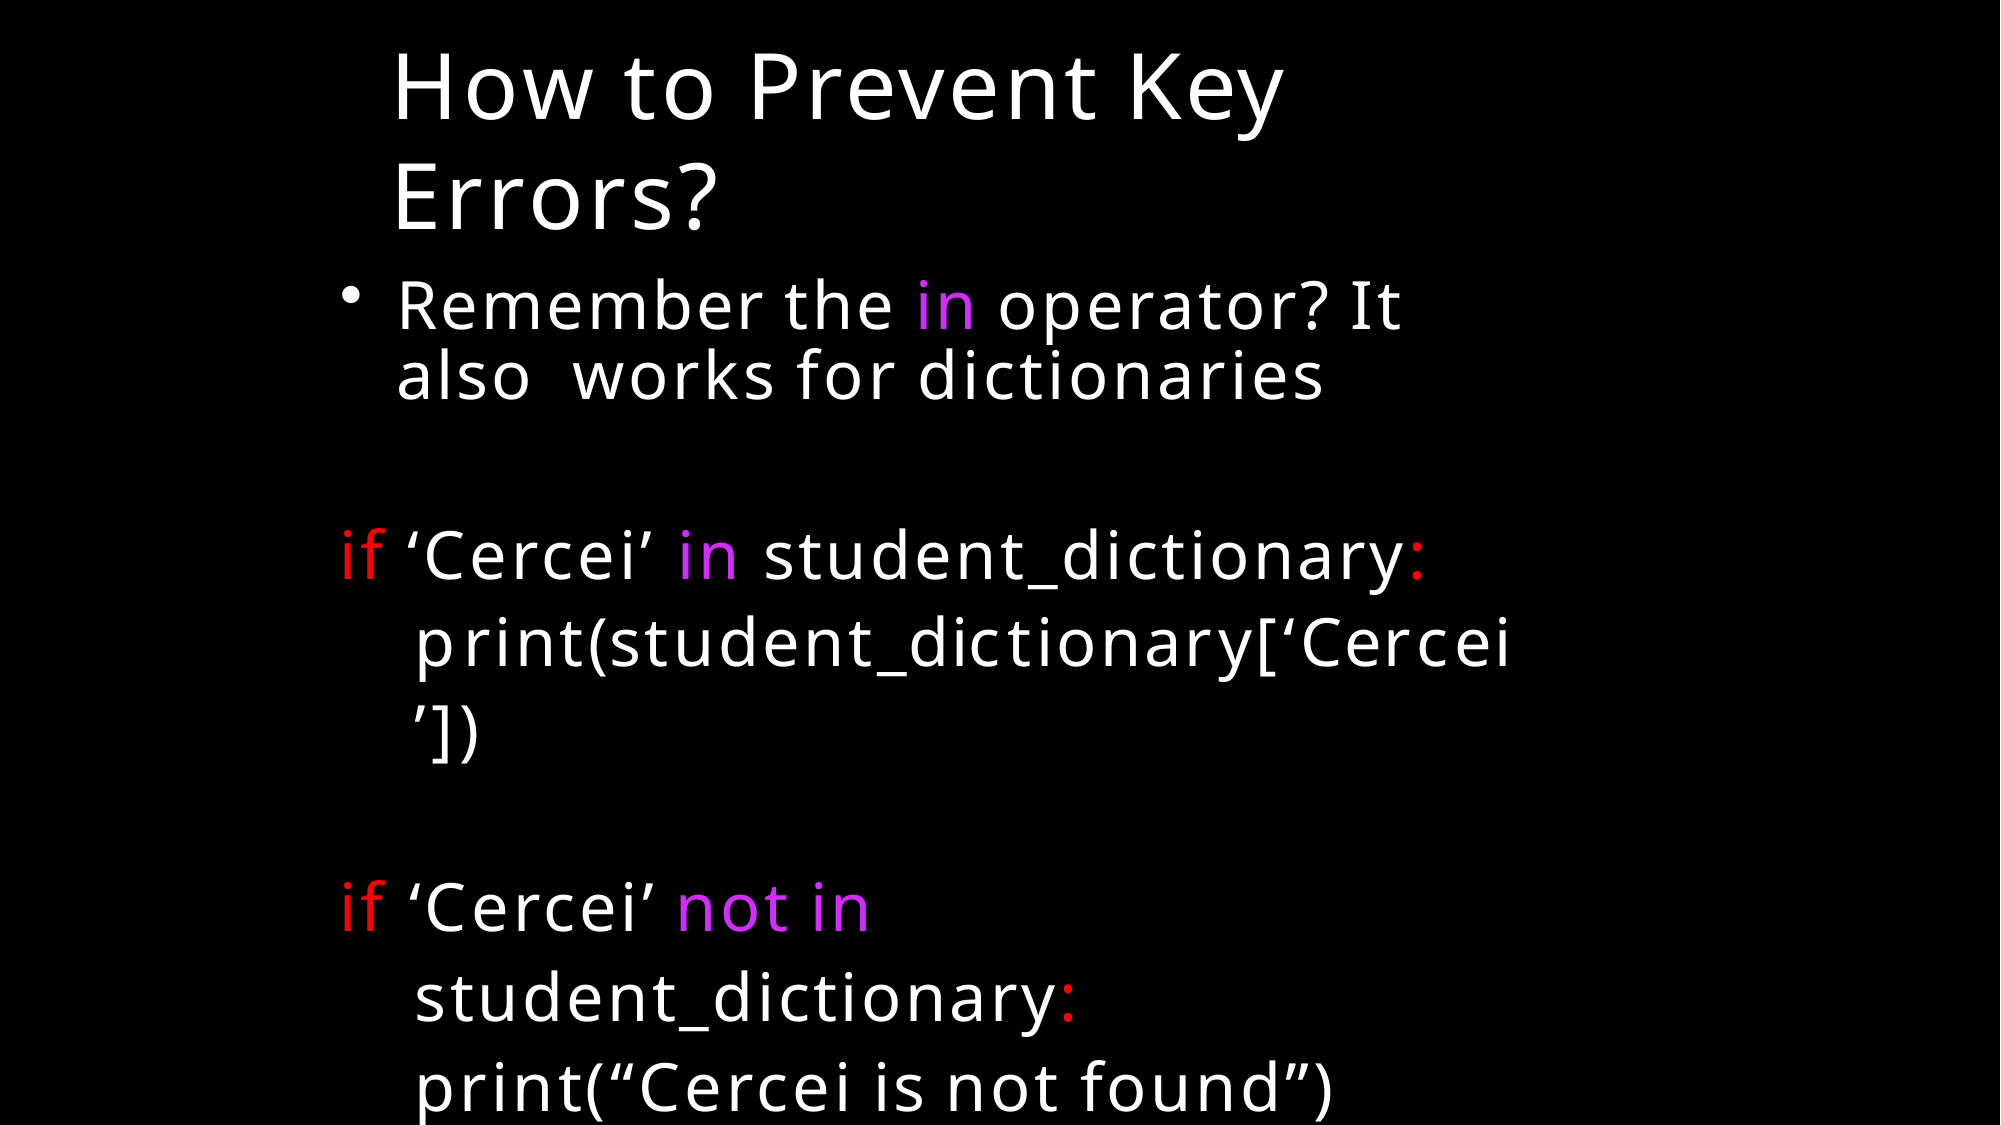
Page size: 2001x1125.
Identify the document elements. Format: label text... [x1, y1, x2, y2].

title How to Prevent Key Errors? [387, 25, 1612, 248]
text_box Remember the in operator? It also works for dictionaries if ‘Cercei’ in student_dictionary: print(student_dictionary[‘Cercei’]) if ‘Cercei’ not in student_dictionary: print(“Cercei is not found”) [337, 259, 1526, 1125]
